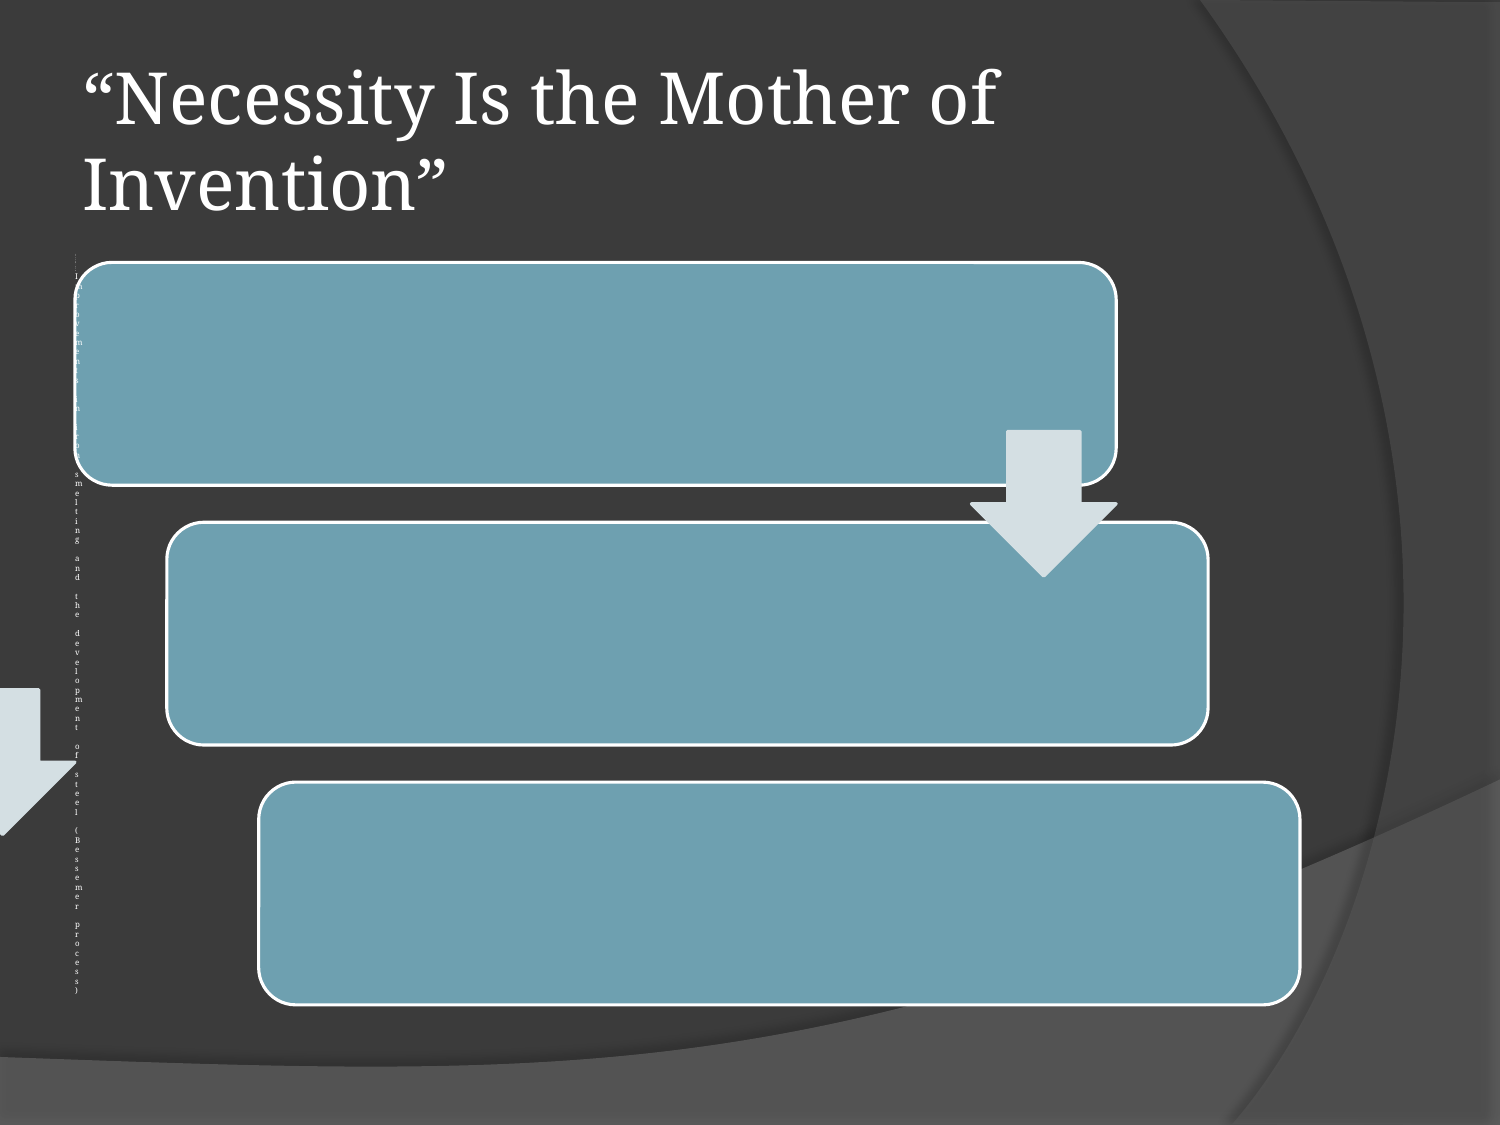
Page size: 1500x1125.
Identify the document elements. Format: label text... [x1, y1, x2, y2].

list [74, 262, 1301, 1006]
title “Necessity Is the Mother of Invention” [75, 45, 1300, 233]
